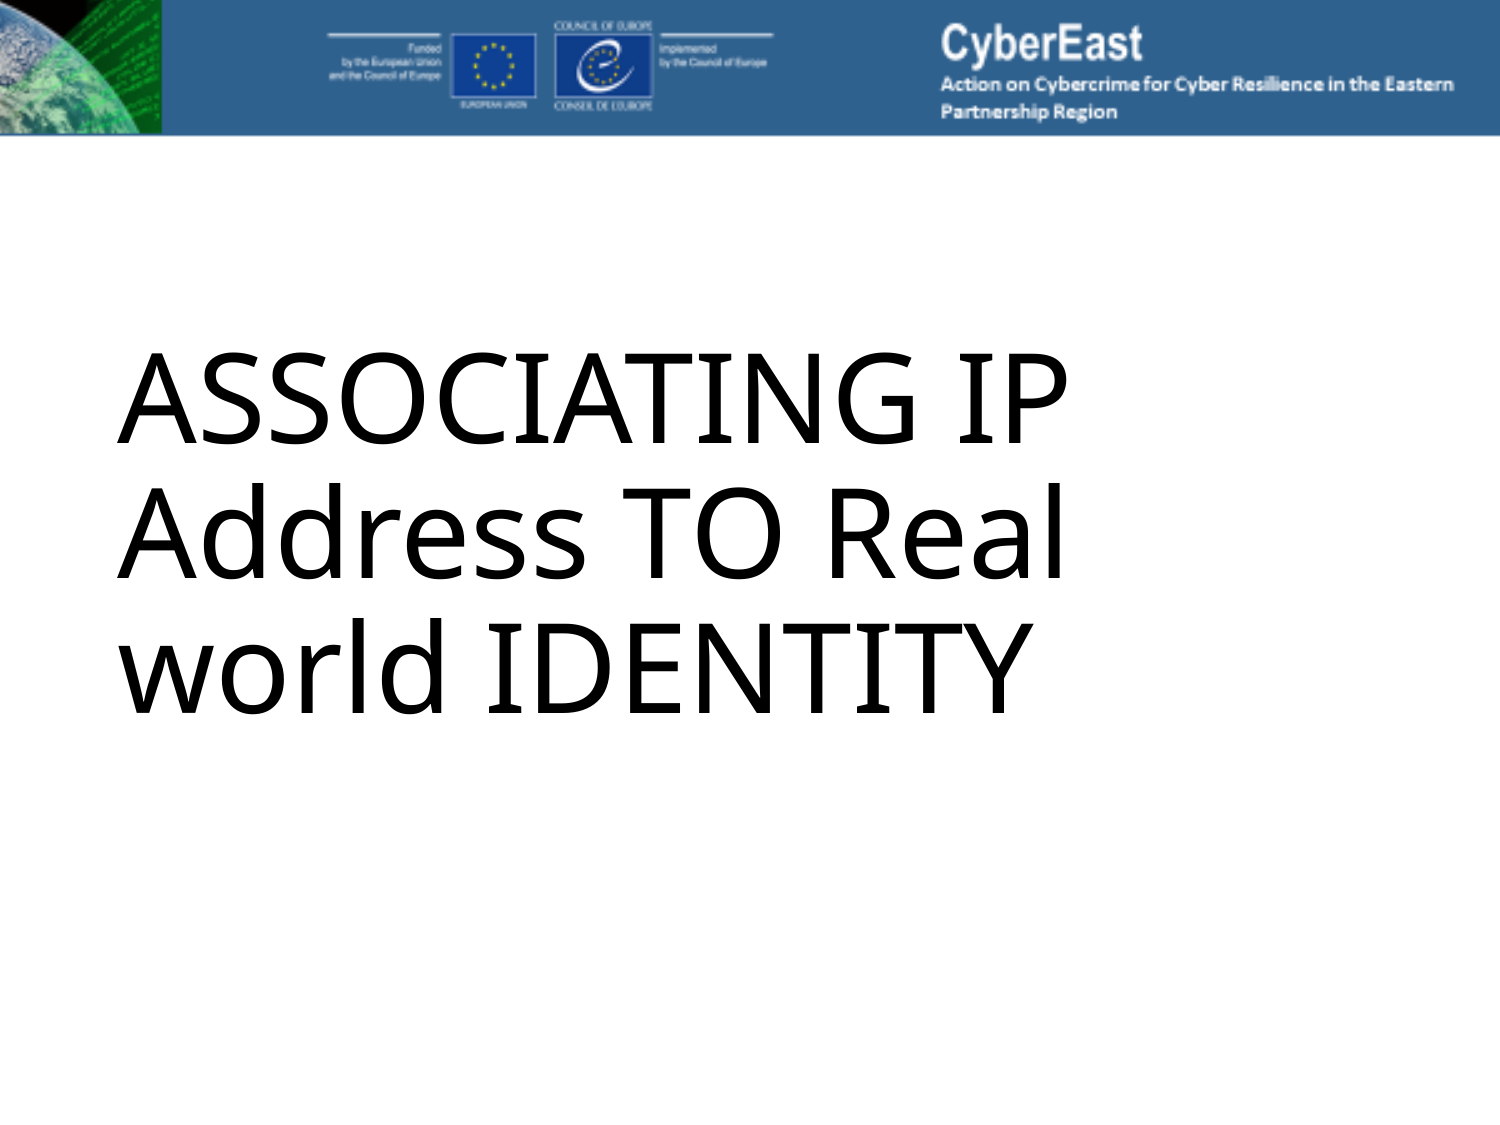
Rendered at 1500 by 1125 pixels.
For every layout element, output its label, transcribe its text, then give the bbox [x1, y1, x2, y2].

title ASSOCIATING IP Address TO Real world IDENTITY [102, 280, 1397, 749]
picture [0, 0, 1500, 1125]
